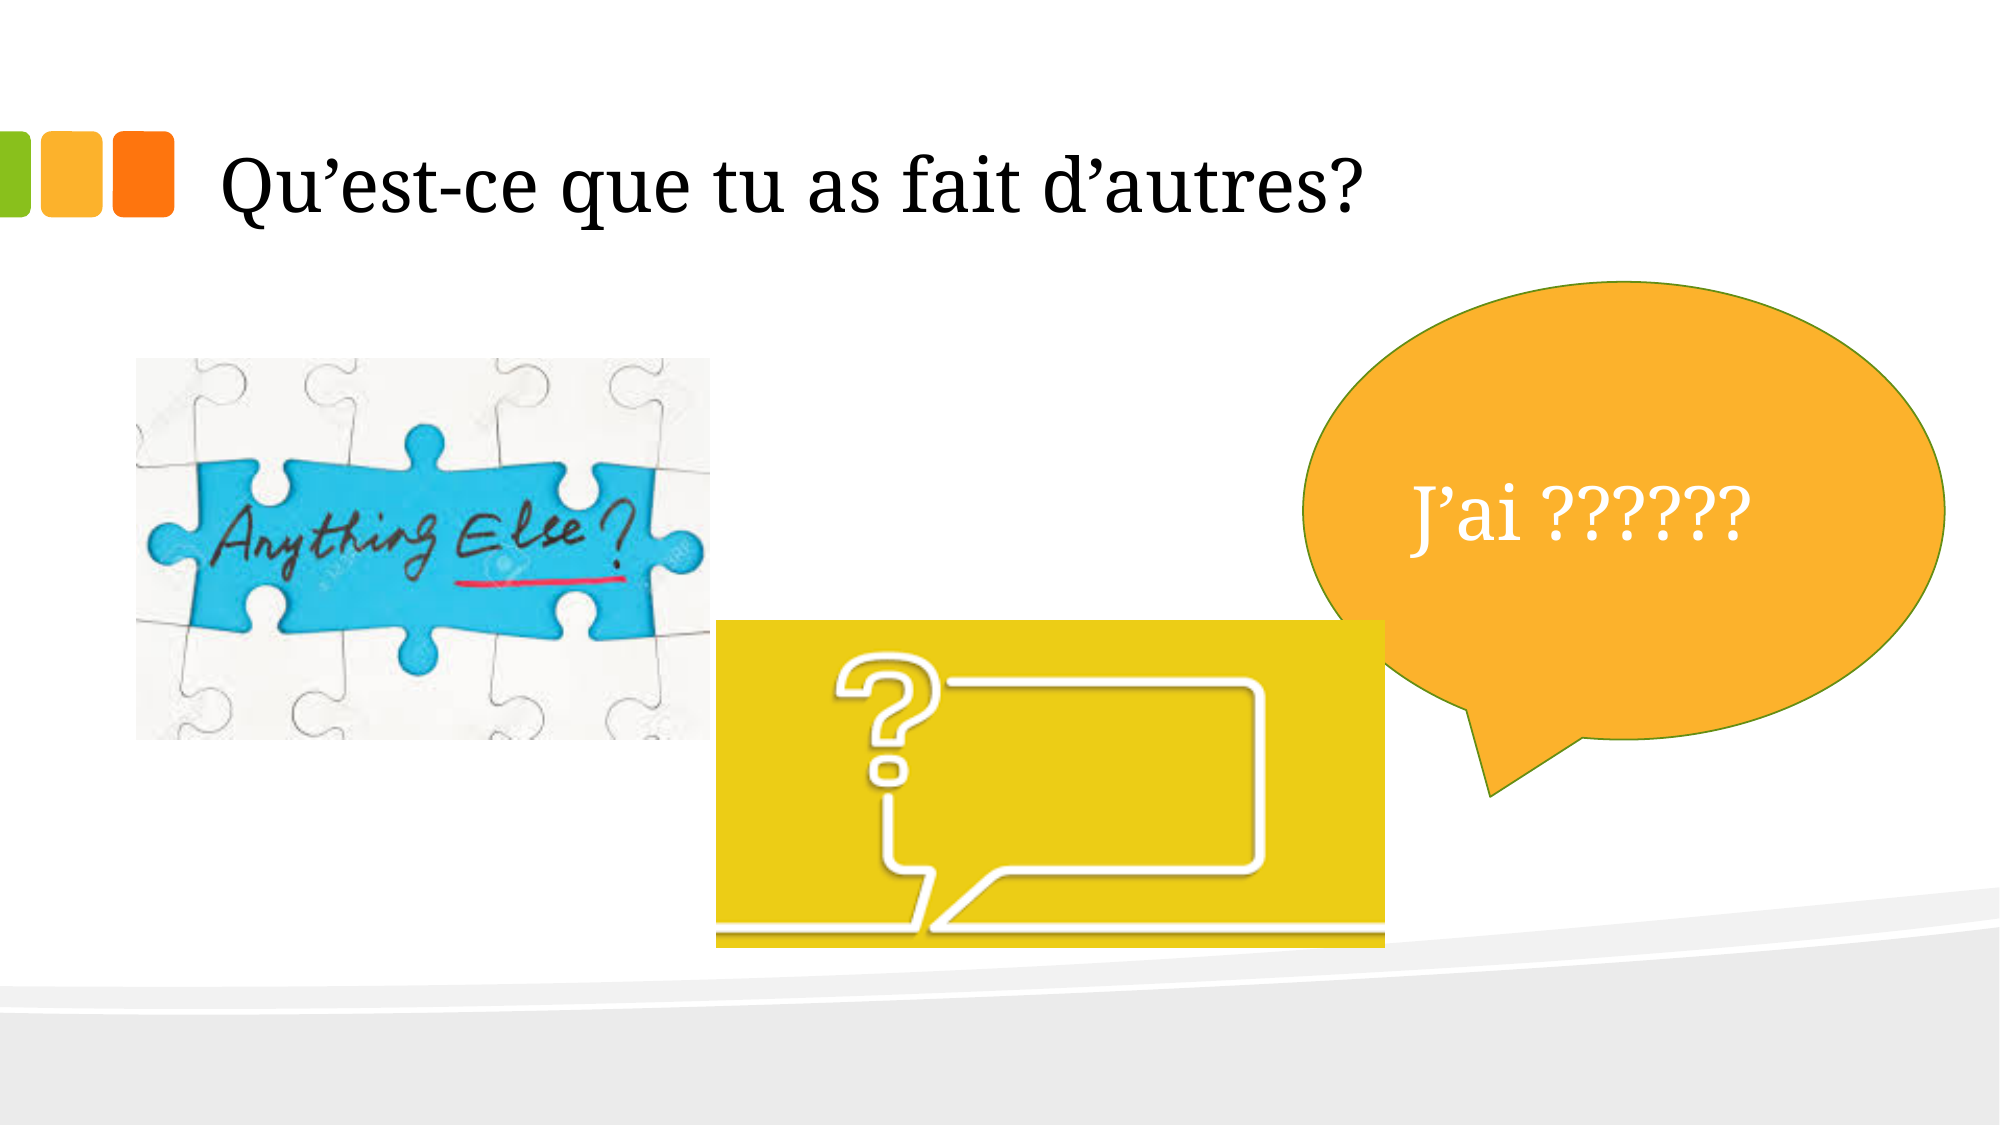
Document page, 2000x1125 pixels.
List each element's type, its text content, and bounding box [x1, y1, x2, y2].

picture [136, 358, 710, 740]
picture [715, 620, 1386, 948]
text_box J’ai ?????? [1302, 280, 1946, 798]
title Qu’est-ce que tu as fait d’autres? [199, 24, 1800, 238]
